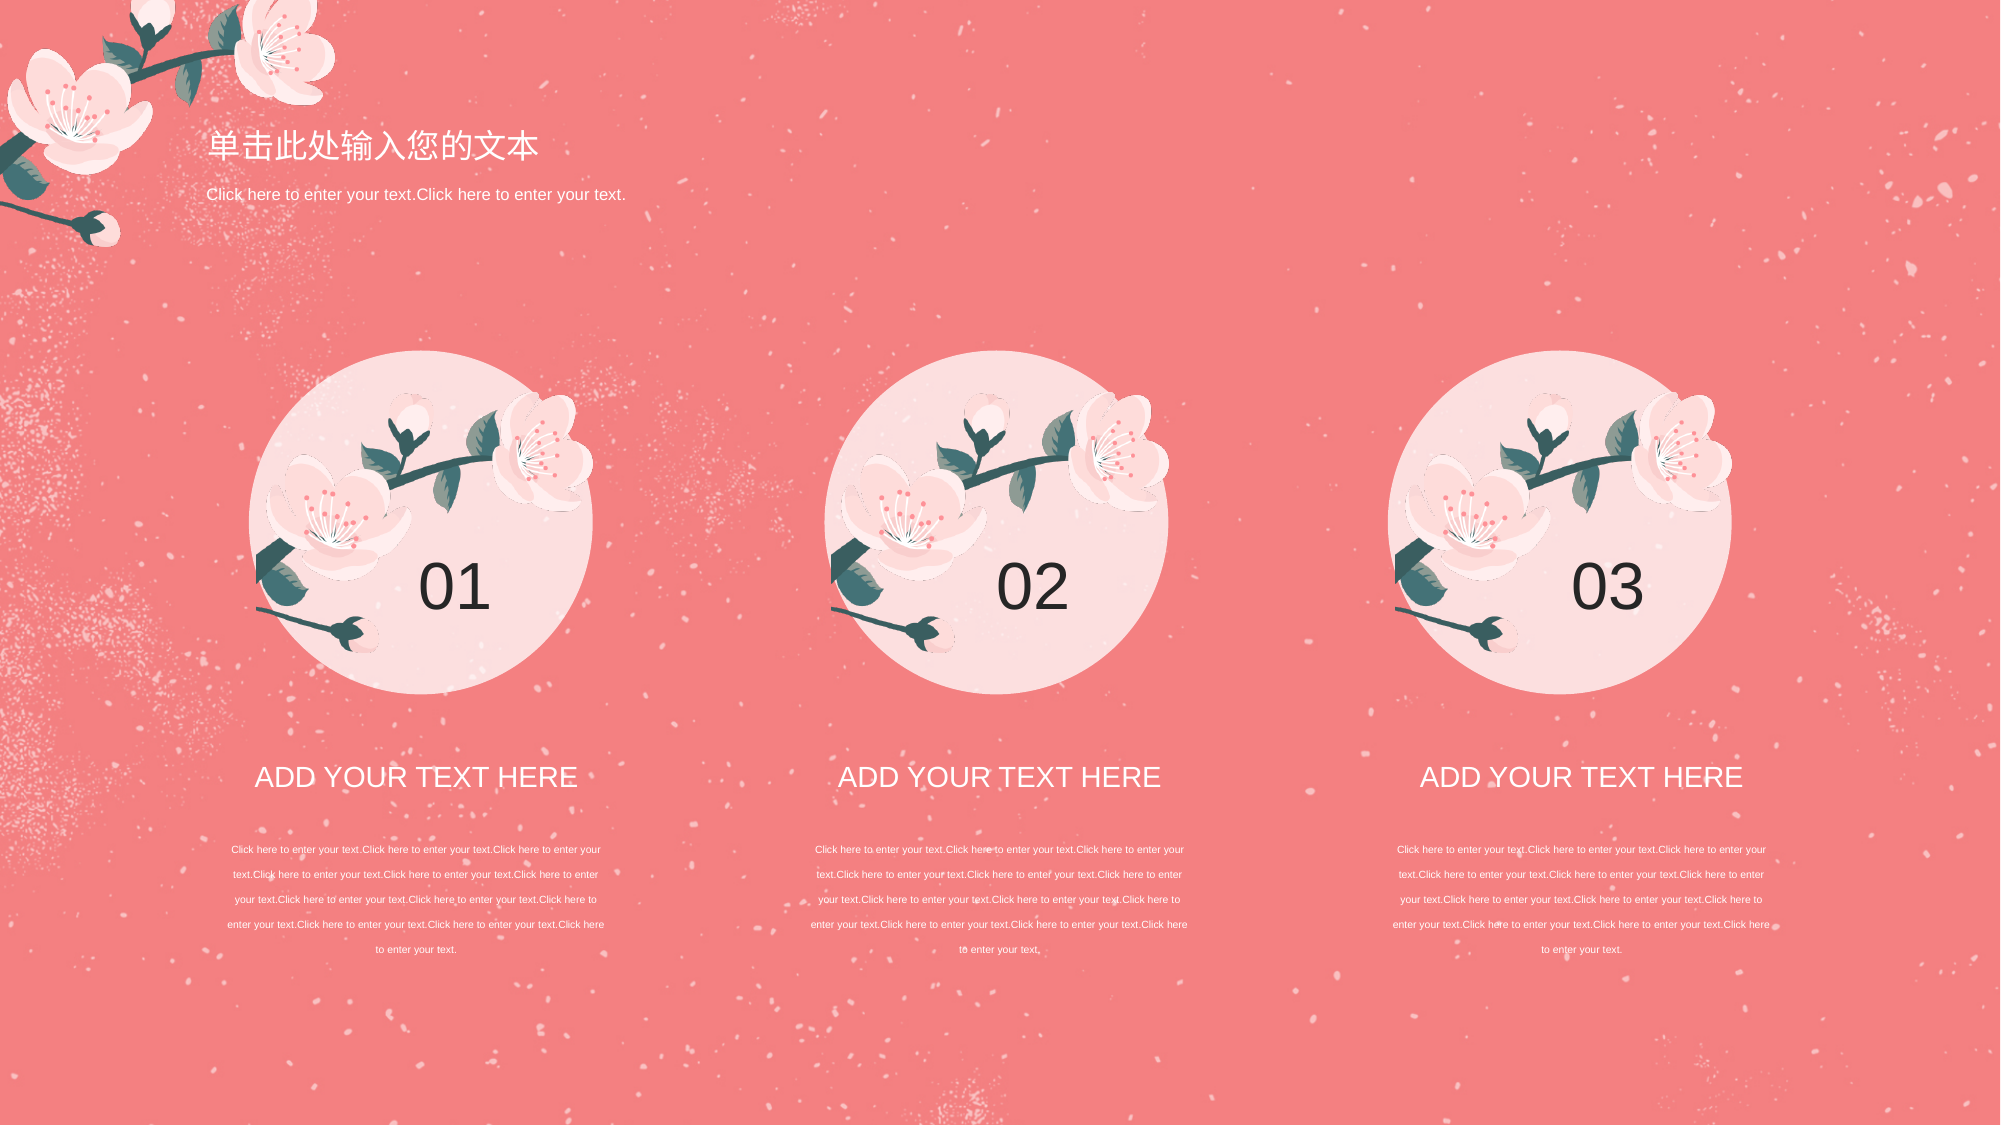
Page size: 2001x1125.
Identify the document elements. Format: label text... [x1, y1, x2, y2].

text_box [307, 349, 535, 392]
text_box [882, 349, 1111, 392]
text_box ADD YOUR TEXT HERE [239, 750, 594, 801]
text_box [1446, 653, 1674, 696]
text_box [883, 653, 1110, 696]
text_box Click here to enter your text.Click here to enter your text.Click here to enter your text.Click here to enter your text.Click here to enter your text.Click here to enter your text.Click here to enter your text.Click here to enter your text.Click here to enter your text.Click here to enter your text.Click here to enter your text.Click here to enter your text. [791, 823, 1209, 964]
picture [0, 0, 2001, 1125]
text_box ADD YOUR TEXT HERE [1405, 750, 1759, 801]
text_box [307, 653, 535, 696]
text_box Click here to enter your text.Click here to enter your text.Click here to enter your text.Click here to enter your text.Click here to enter your text.Click here to enter your text.Click here to enter your text.Click here to enter your text.Click here to enter your text.Click here to enter your text.Click here to enter your text.Click here to enter your text. [1373, 823, 1791, 964]
text_box Click here to enter your text.Click here to enter your text. [335, 166, 642, 211]
text_box [1386, 472, 1394, 572]
text_box [1446, 349, 1674, 392]
text_box ADD YOUR TEXT HERE [823, 750, 1177, 801]
text_box Click here to enter your text.Click here to enter your text.Click here to enter your text.Click here to enter your text.Click here to enter your text.Click here to enter your text.Click here to enter your text.Click here to enter your text.Click here to enter your text.Click here to enter your text.Click here to enter your text.Click here to enter your text. [208, 823, 625, 964]
text_box [823, 471, 831, 573]
text_box [247, 469, 256, 575]
text_box 单击此处输入您的文本 [335, 117, 556, 173]
